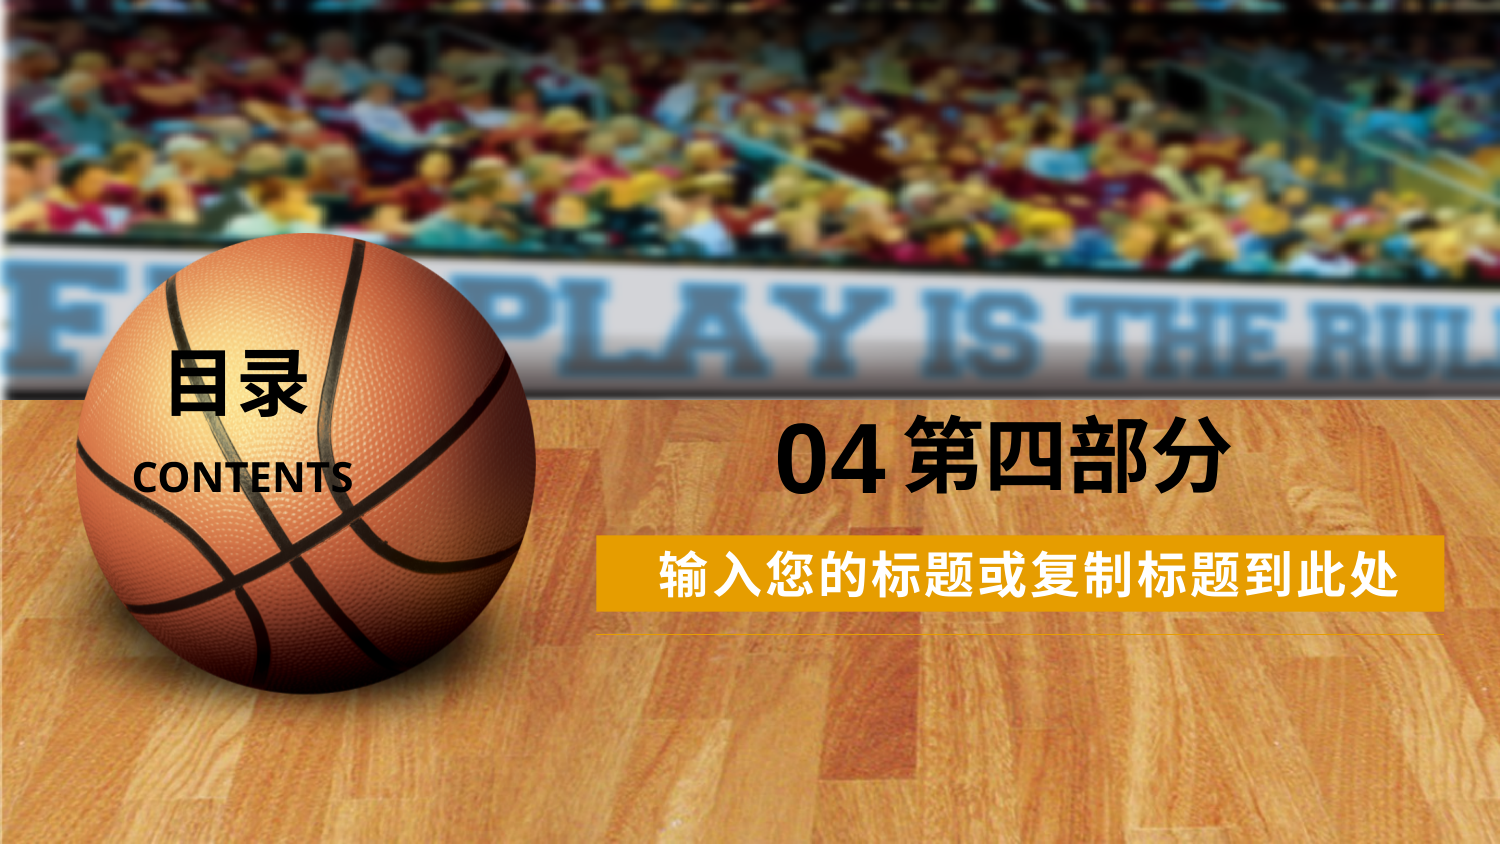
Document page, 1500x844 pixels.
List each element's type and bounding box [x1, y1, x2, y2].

text_box [0, 0, 1500, 844]
